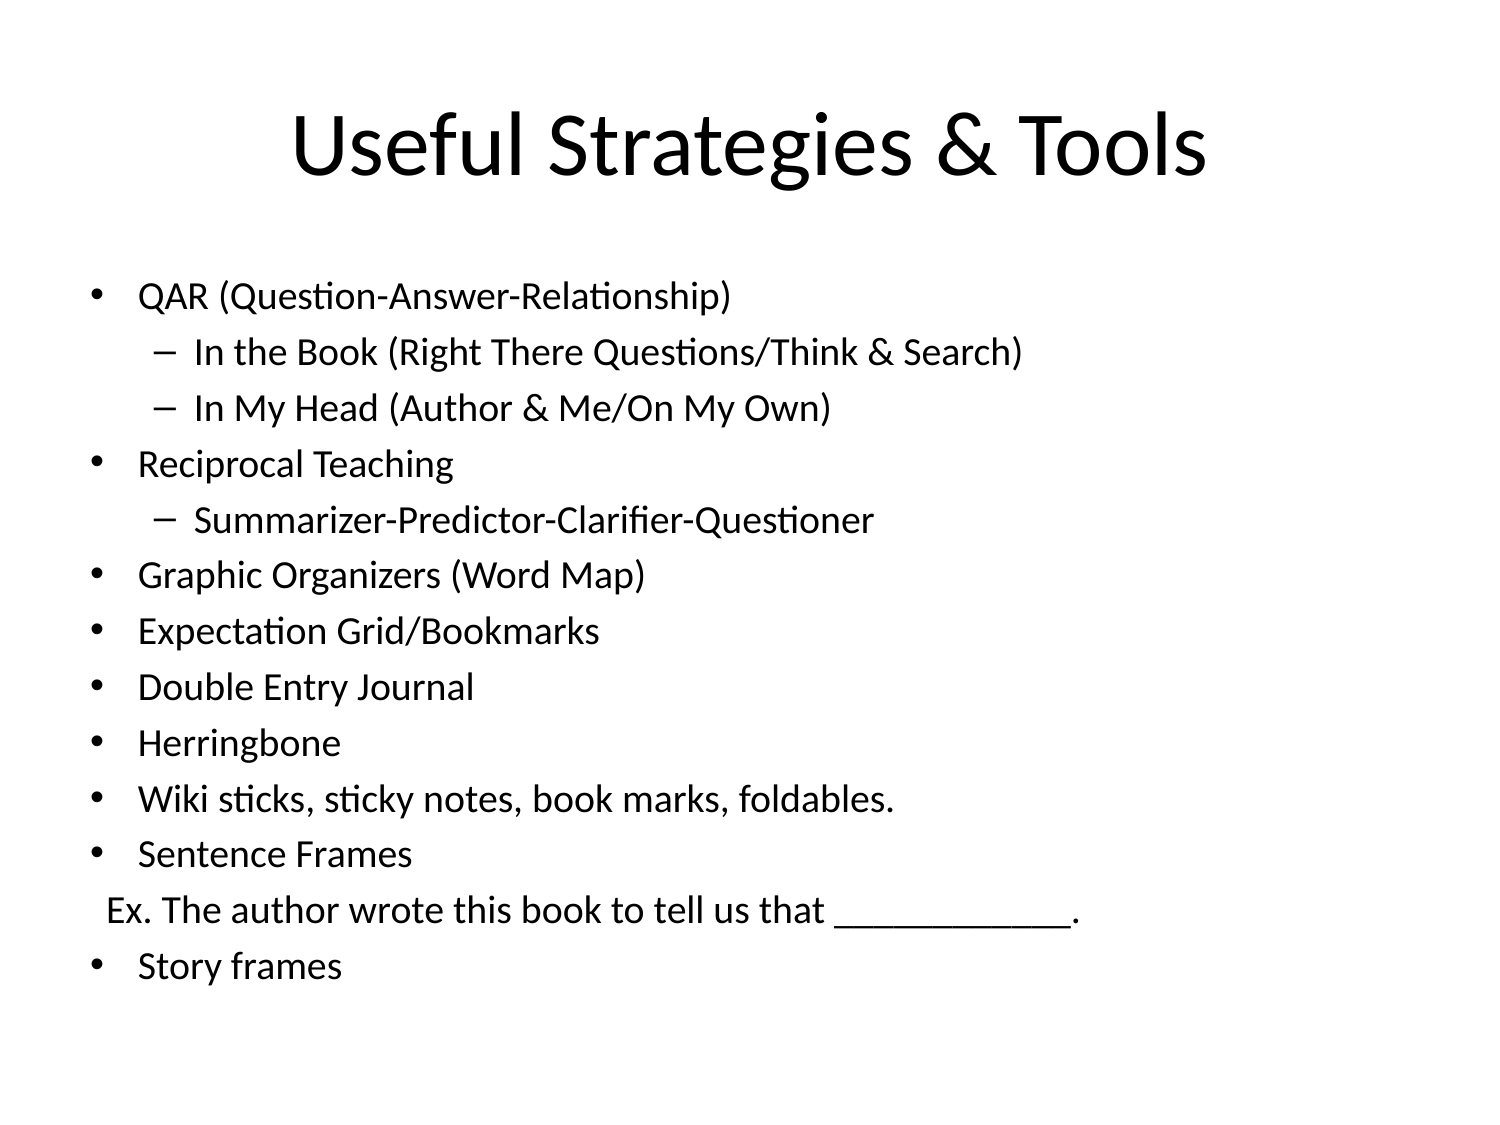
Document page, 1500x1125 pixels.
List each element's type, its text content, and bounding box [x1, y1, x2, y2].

title Useful Strategies & Tools [75, 45, 1425, 233]
list QAR (Question-Answer-Relationship) In the Book (Right There Questions/Think & Search) In My Head (Author & Me/On My Own) Reciprocal Teaching Summarizer-Predictor-Clarifier-Questioner Graphic Organizers (Word Map) Expectation Grid/Bookmarks Double Entry Journal Herringbone Wiki sticks, sticky notes, book marks, foldables. Sentence Frames Ex. The author wrote this book to tell us that ____________. Story frames [75, 262, 1425, 1005]
